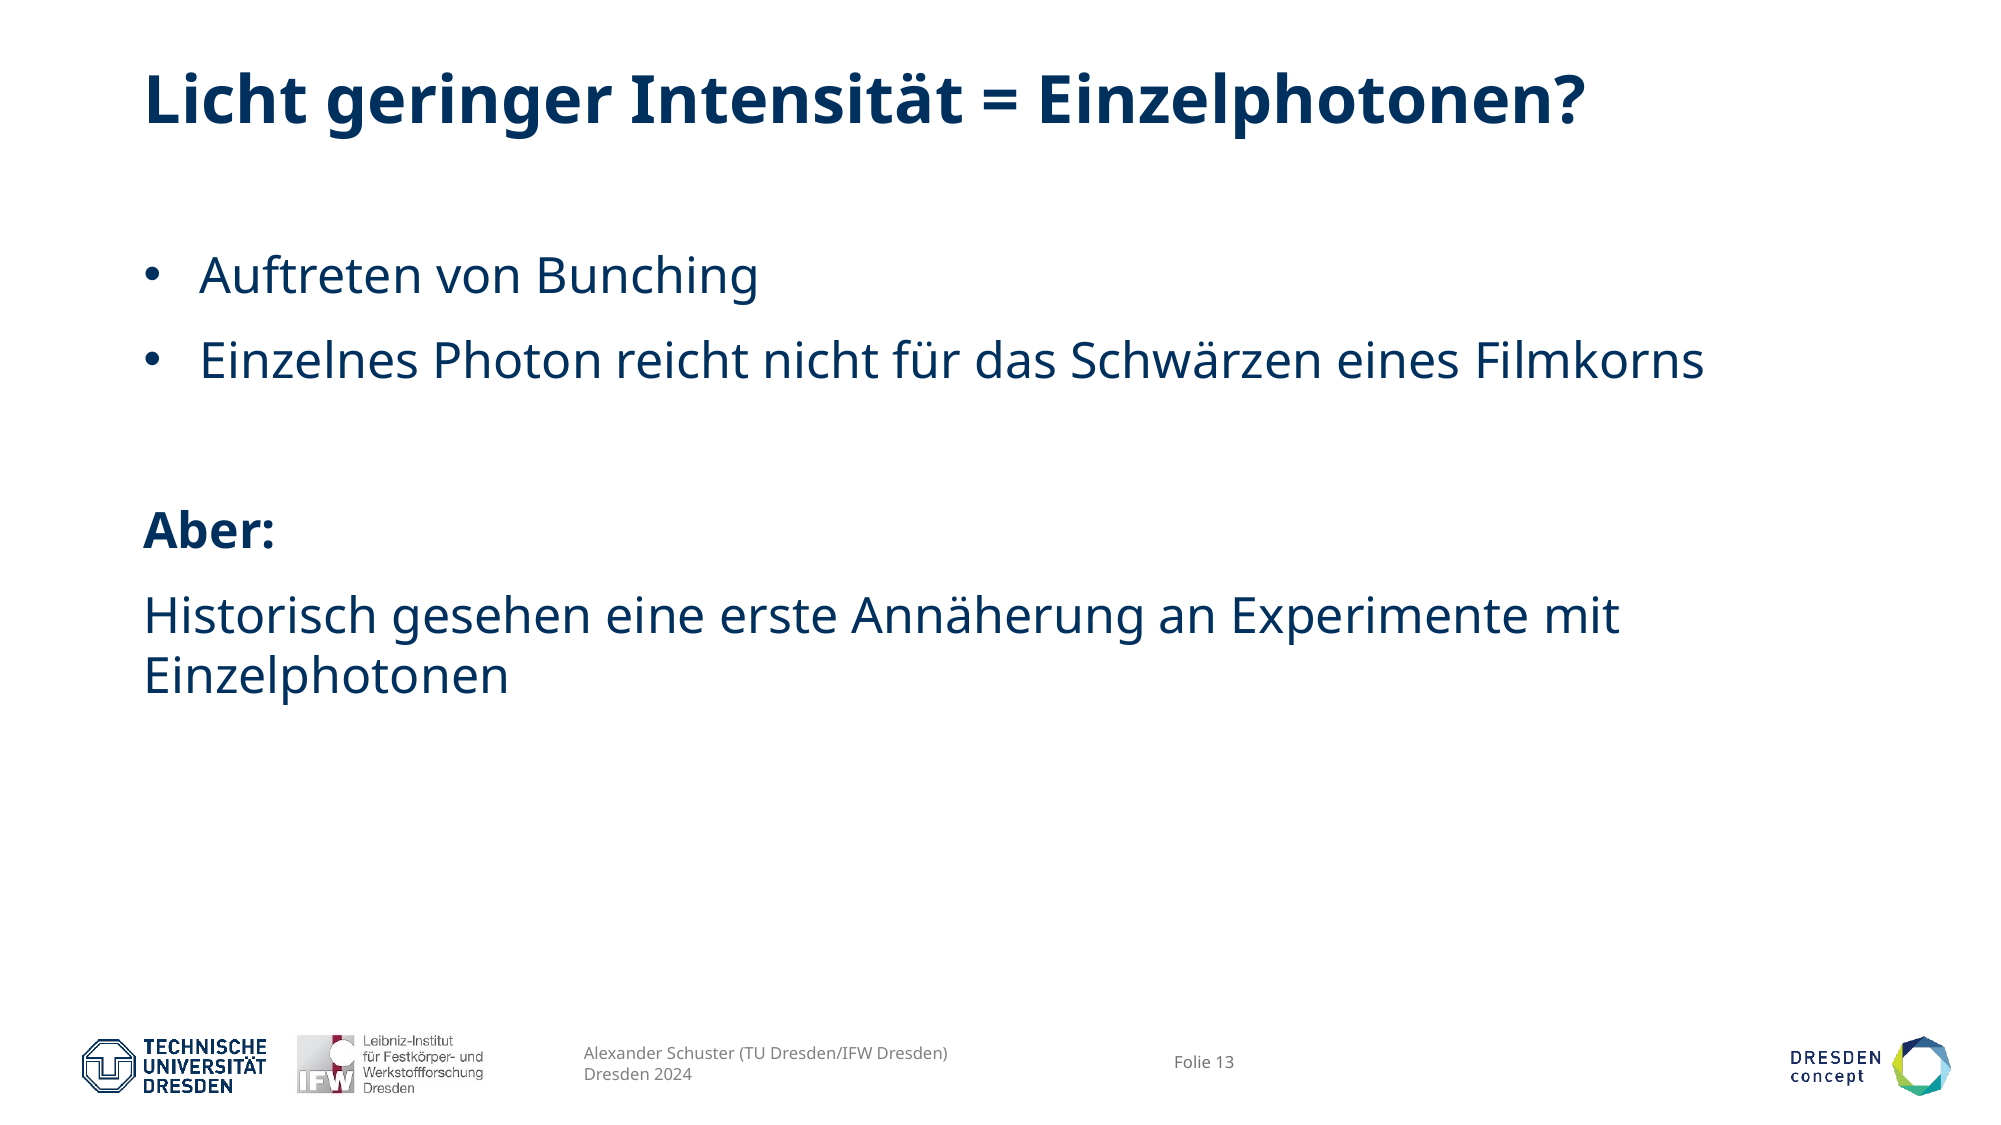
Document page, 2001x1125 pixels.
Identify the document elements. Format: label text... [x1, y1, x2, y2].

picture [82, 1039, 266, 1093]
picture [294, 1032, 486, 1096]
picture [1791, 1036, 1951, 1096]
title Licht geringer Intensität = Einzelphotonen? [143, 56, 1880, 169]
list Auftreten von Bunching Einzelnes Photon reicht nicht für das Schwärzen eines Filmkorns Aber: Historisch gesehen eine erste Annäherung an Experimente mit Einzelphotonen [143, 243, 1880, 957]
